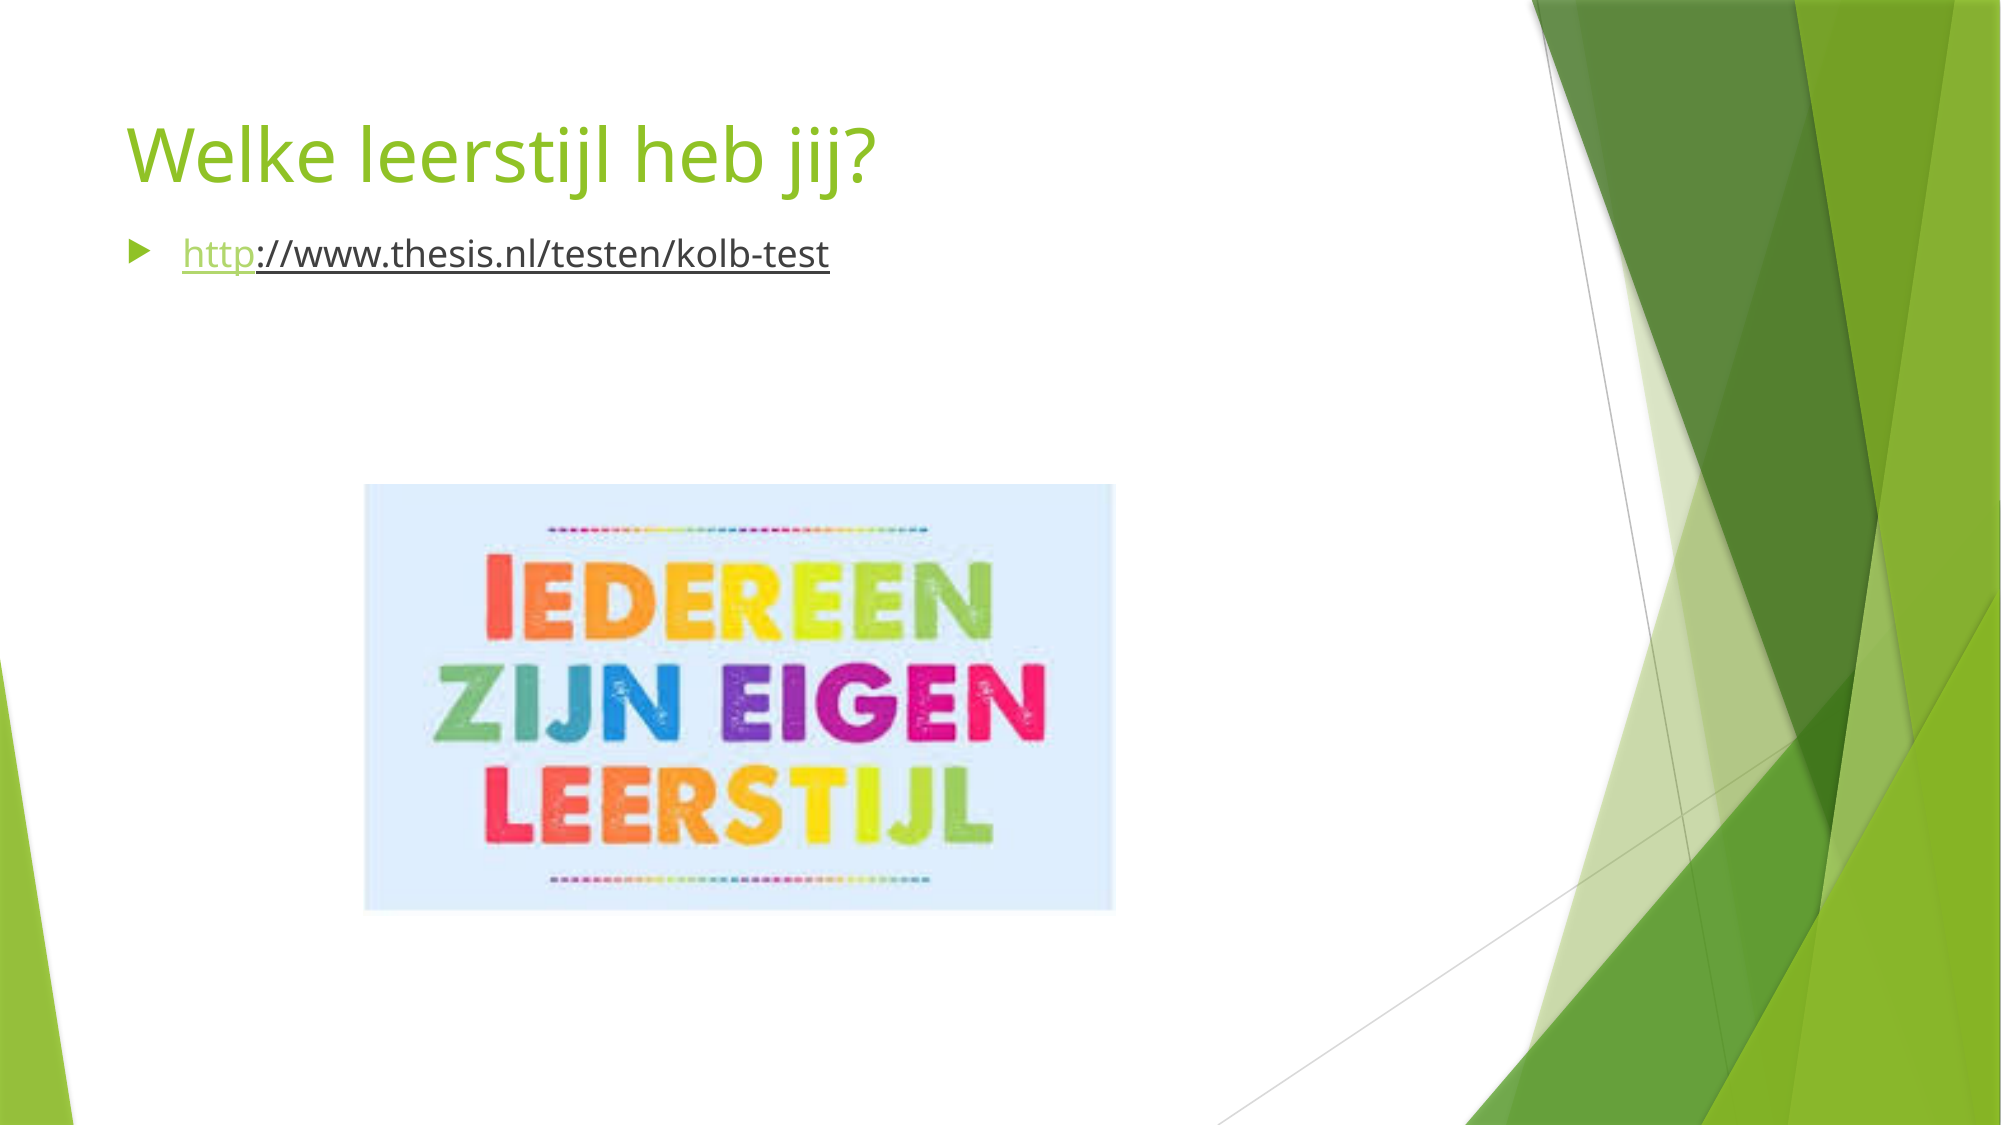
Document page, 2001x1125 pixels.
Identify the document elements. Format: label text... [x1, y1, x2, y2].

list http://www.thesis.nl/testen/kolb-test [111, 222, 1522, 992]
title Welke leerstijl heb jij? [111, 99, 1522, 222]
picture [363, 483, 1116, 917]
